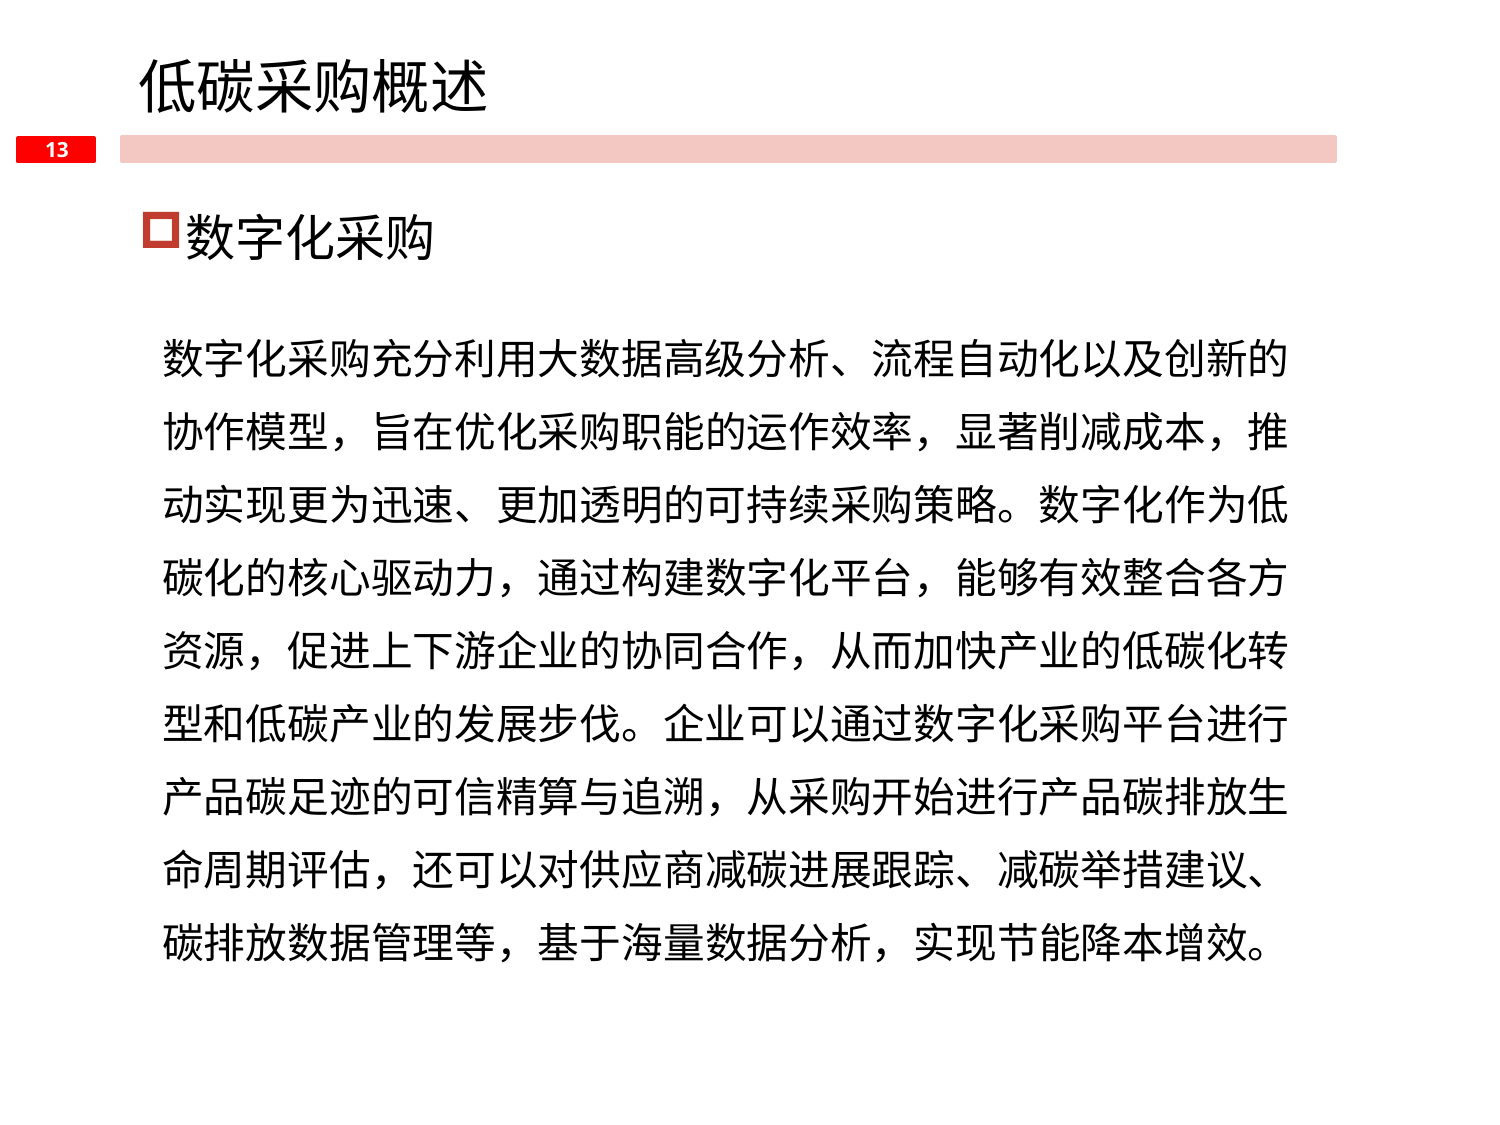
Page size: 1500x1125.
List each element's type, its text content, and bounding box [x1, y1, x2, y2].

text_box [17, 129, 97, 189]
text_box 低碳采购概述 [123, 42, 958, 128]
text_box 数字化采购 [123, 199, 1109, 293]
text_box 数字化采购充分利用大数据高级分析、流程自动化以及创新的协作模型，旨在优化采购职能的运作效率，显著削减成本，推动实现更为迅速、更加透明的可持续采购策略。数字化作为低碳化的核心驱动力，通过构建数字化平台，能够有效整合各方资源，促进上下游企业的协同合作，从而加快产业的低碳化转型和低碳产业的发展步伐。企业可以通过数字化采购平台进行产品碳足迹的可信精算与追溯，从采购开始进行产品碳排放生命周期评估，还可以对供应商减碳进展跟踪、减碳举措建议、碳排放数据管理等，基于海量数据分析，实现节能降本增效。 [147, 302, 1341, 974]
